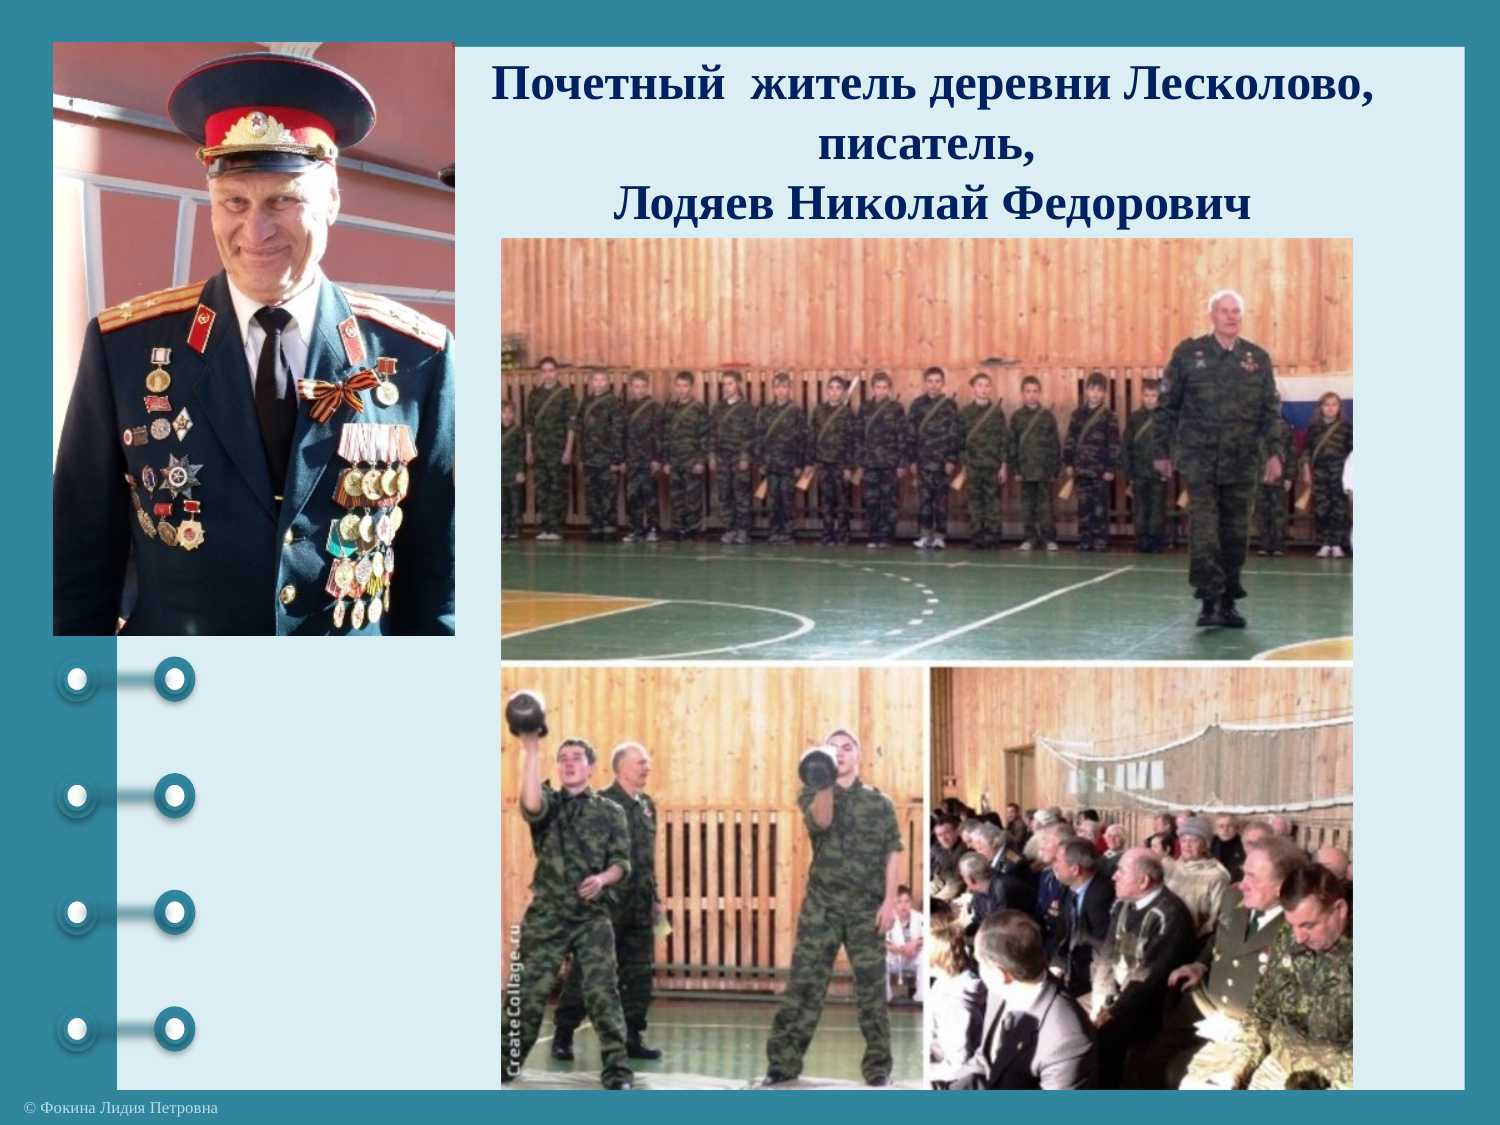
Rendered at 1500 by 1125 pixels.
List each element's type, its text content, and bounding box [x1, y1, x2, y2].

picture [501, 238, 1353, 1090]
text_box Почетный житель деревни Лесколово, писатель, Лодяев Николай Федорович [455, 42, 1500, 283]
picture [52, 42, 455, 636]
